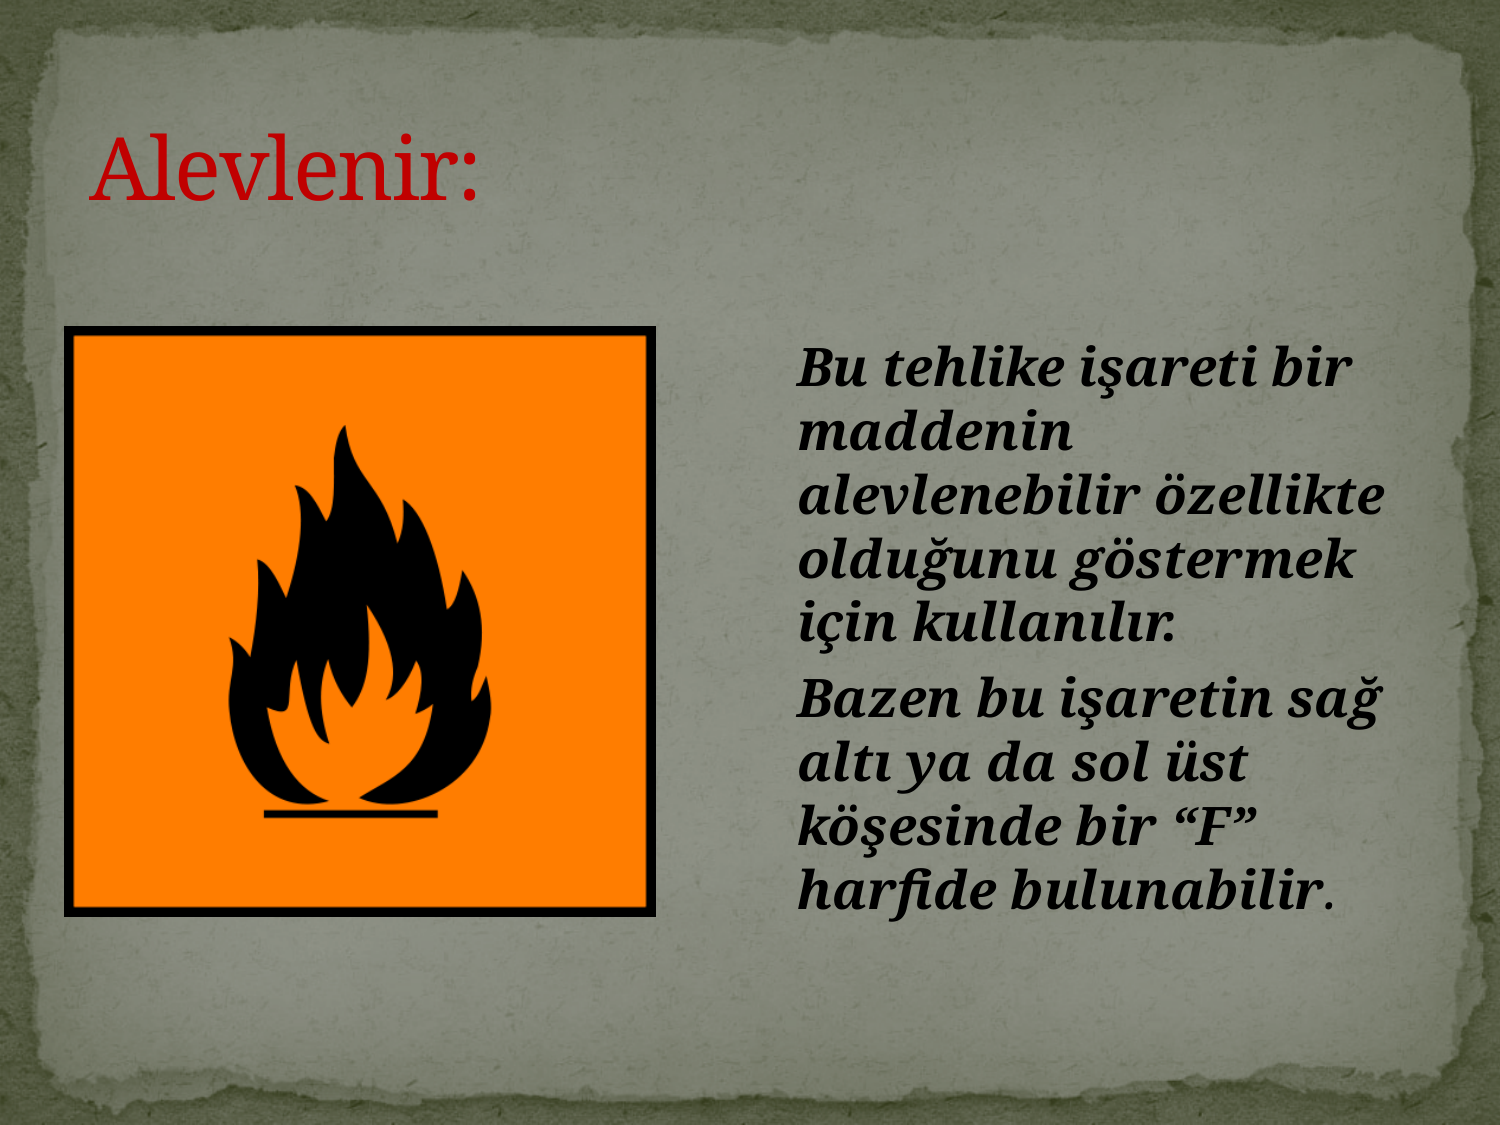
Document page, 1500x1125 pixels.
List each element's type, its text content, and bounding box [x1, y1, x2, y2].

title Alevlenir: [74, 24, 1425, 225]
list Bu tehlike işareti bir maddenin alevlenebilir özellikte olduğunu göstermek için kullanılır. Bazen bu işaretin sağ altı ya da sol üst köşesinde bir “F” harfide bulunabilir. [738, 326, 1425, 930]
picture [64, 326, 656, 917]
